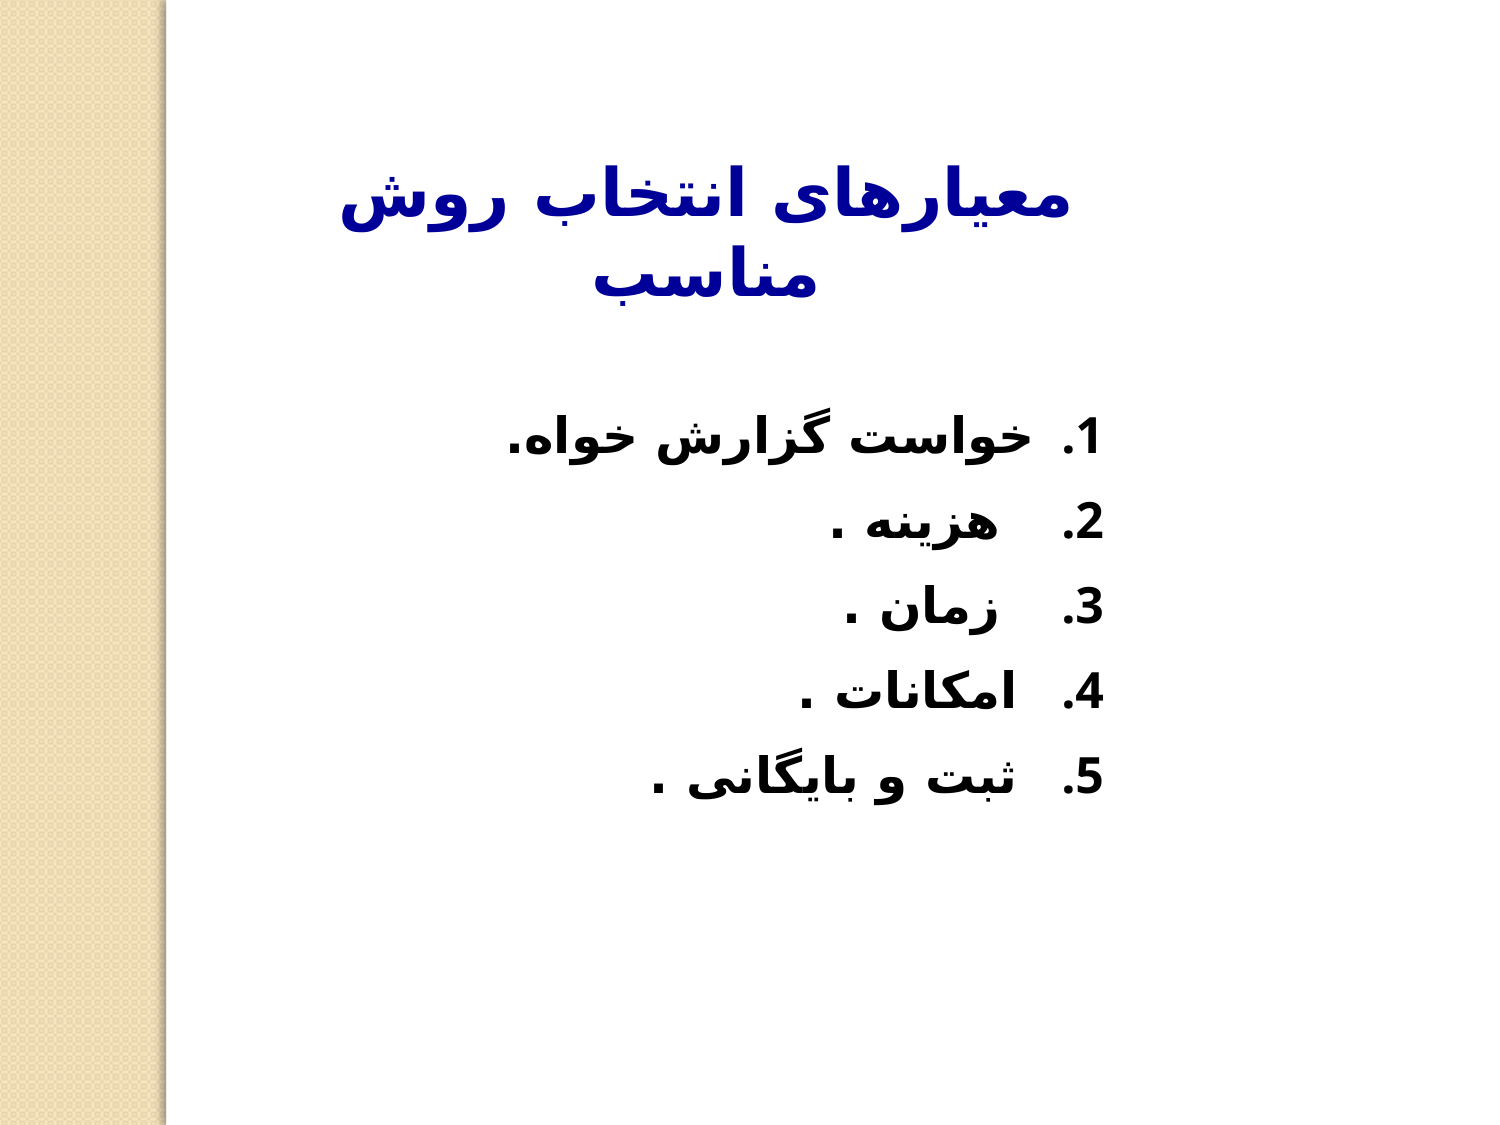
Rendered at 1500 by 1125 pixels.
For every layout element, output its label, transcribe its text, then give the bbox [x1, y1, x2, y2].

text_box خواست گزارش خواه. هزینه . زمان . امکانات . ثبت و بایگانی . [374, 395, 1125, 811]
text_box معیارهای انتخاب روش مناسب [200, 62, 1213, 318]
